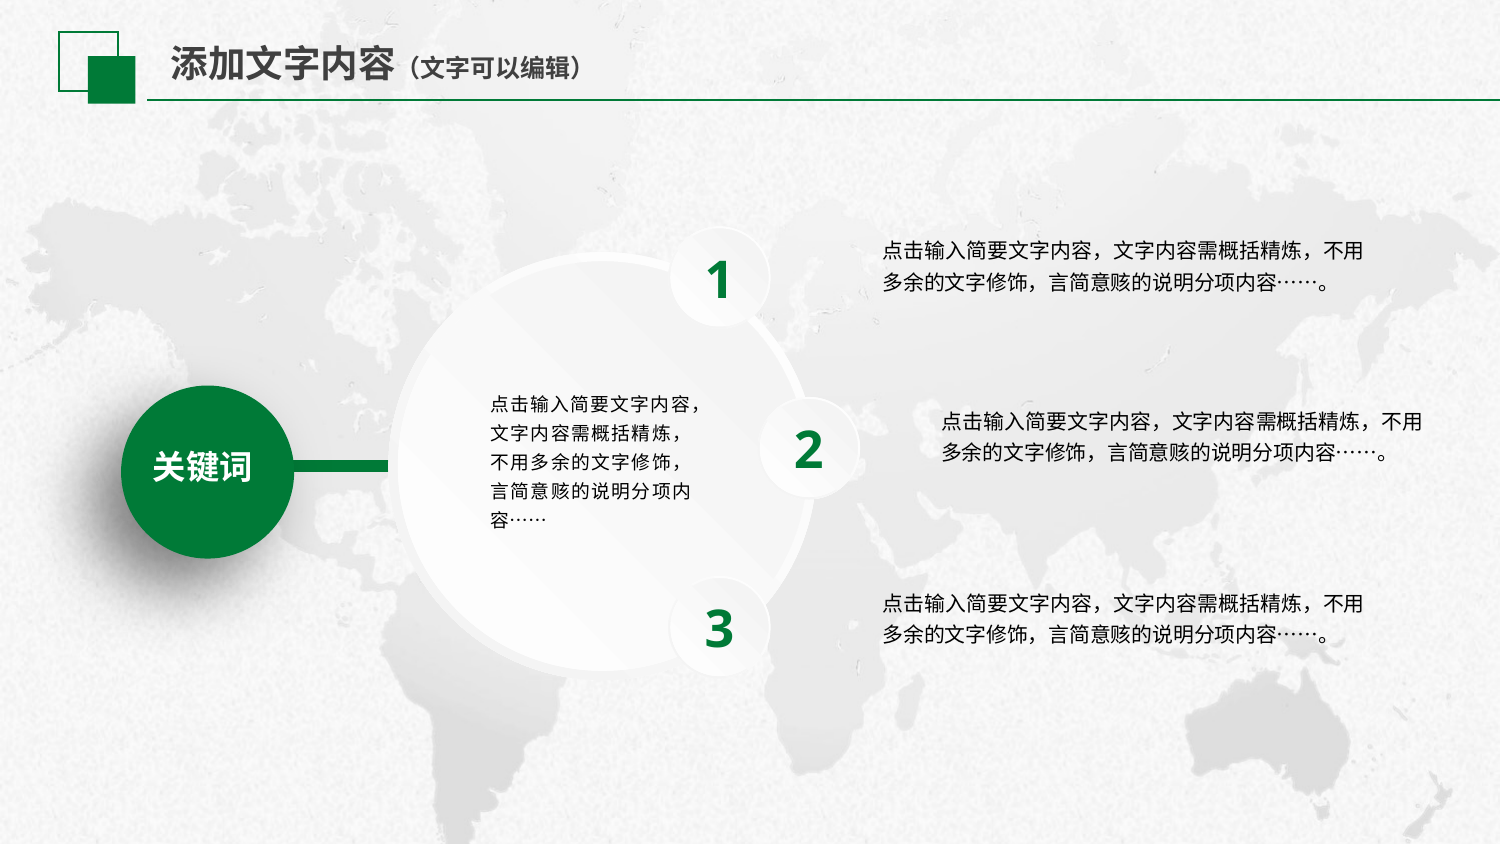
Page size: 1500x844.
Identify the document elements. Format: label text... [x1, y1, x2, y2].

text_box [388, 252, 817, 681]
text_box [757, 396, 861, 500]
text_box 点击输入简要文字内容，文字内容需概括精炼，不用多余的文字修饰，言简意赅的说明分项内容……。 [941, 402, 1424, 466]
picture [0, 0, 1500, 844]
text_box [668, 226, 771, 329]
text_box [668, 575, 771, 679]
text_box 关键词 [152, 445, 253, 486]
text_box 点击输入简要文字内容，文字内容需概括精炼，不用多余的文字修饰，言简意赅的说明分项内容……。 [882, 584, 1365, 647]
text_box [120, 384, 296, 560]
text_box 添加文字内容（文字可以编辑） [159, 34, 736, 91]
text_box 点击输入简要文字内容，文字内容需概括精炼，不用多余的文字修饰，言简意赅的说明分项内容……。 [882, 231, 1365, 295]
